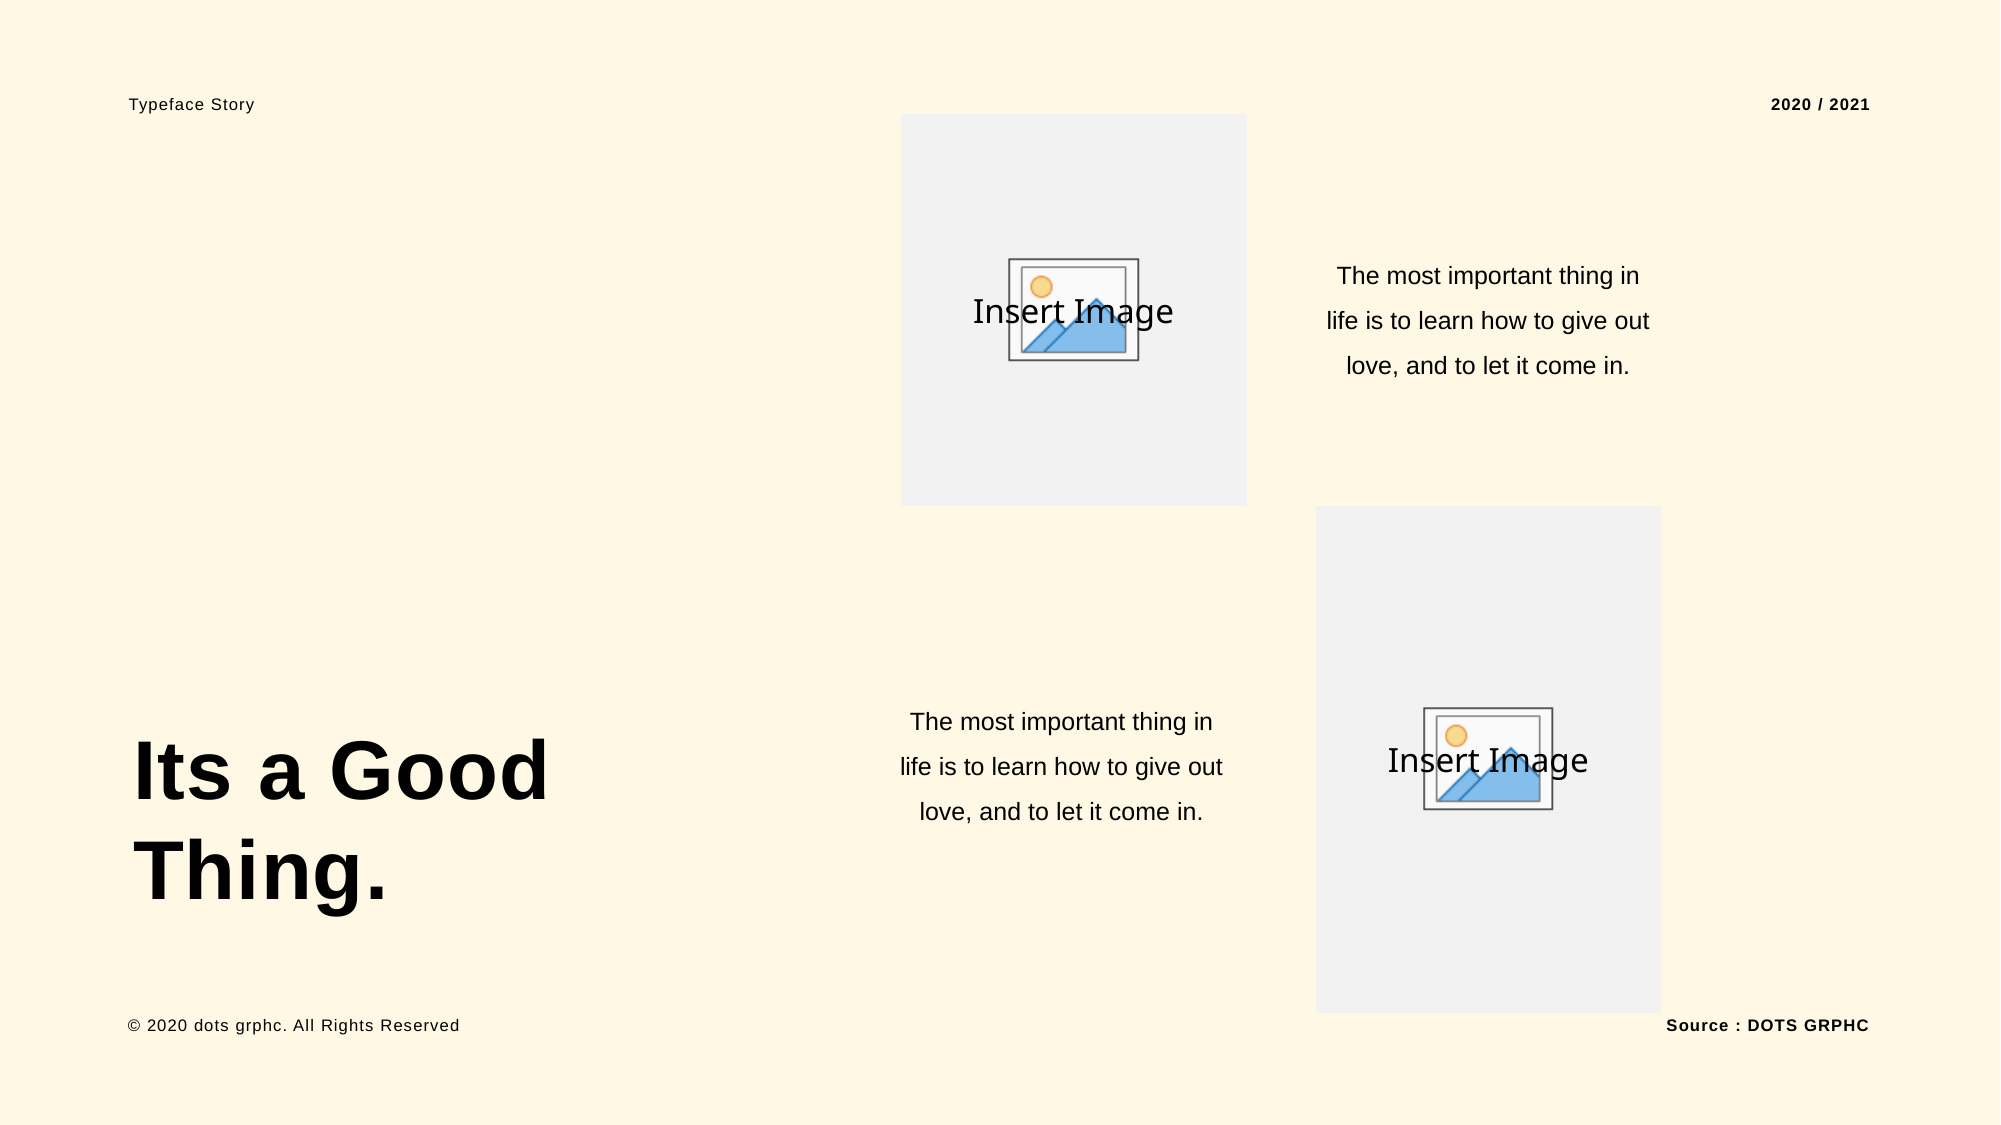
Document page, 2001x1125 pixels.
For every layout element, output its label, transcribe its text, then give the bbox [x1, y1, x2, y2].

text_box Its a Good Thing. [133, 715, 643, 916]
picture [900, 113, 1247, 507]
text_box © 2020 dots grphc. All Rights Reserved [113, 1007, 490, 1043]
text_box Source : DOTS GRPHC [1538, 1007, 1884, 1042]
text_box The most important thing in life is to learn how to give out love, and to let it come in. [1308, 237, 1669, 387]
text_box The most important thing in life is to learn how to give out love, and to let it come in. [884, 683, 1240, 833]
picture [1315, 506, 1662, 1013]
text_box 2020 / 2021 [1688, 86, 1885, 122]
text_box Typeface Story [72, 86, 311, 122]
